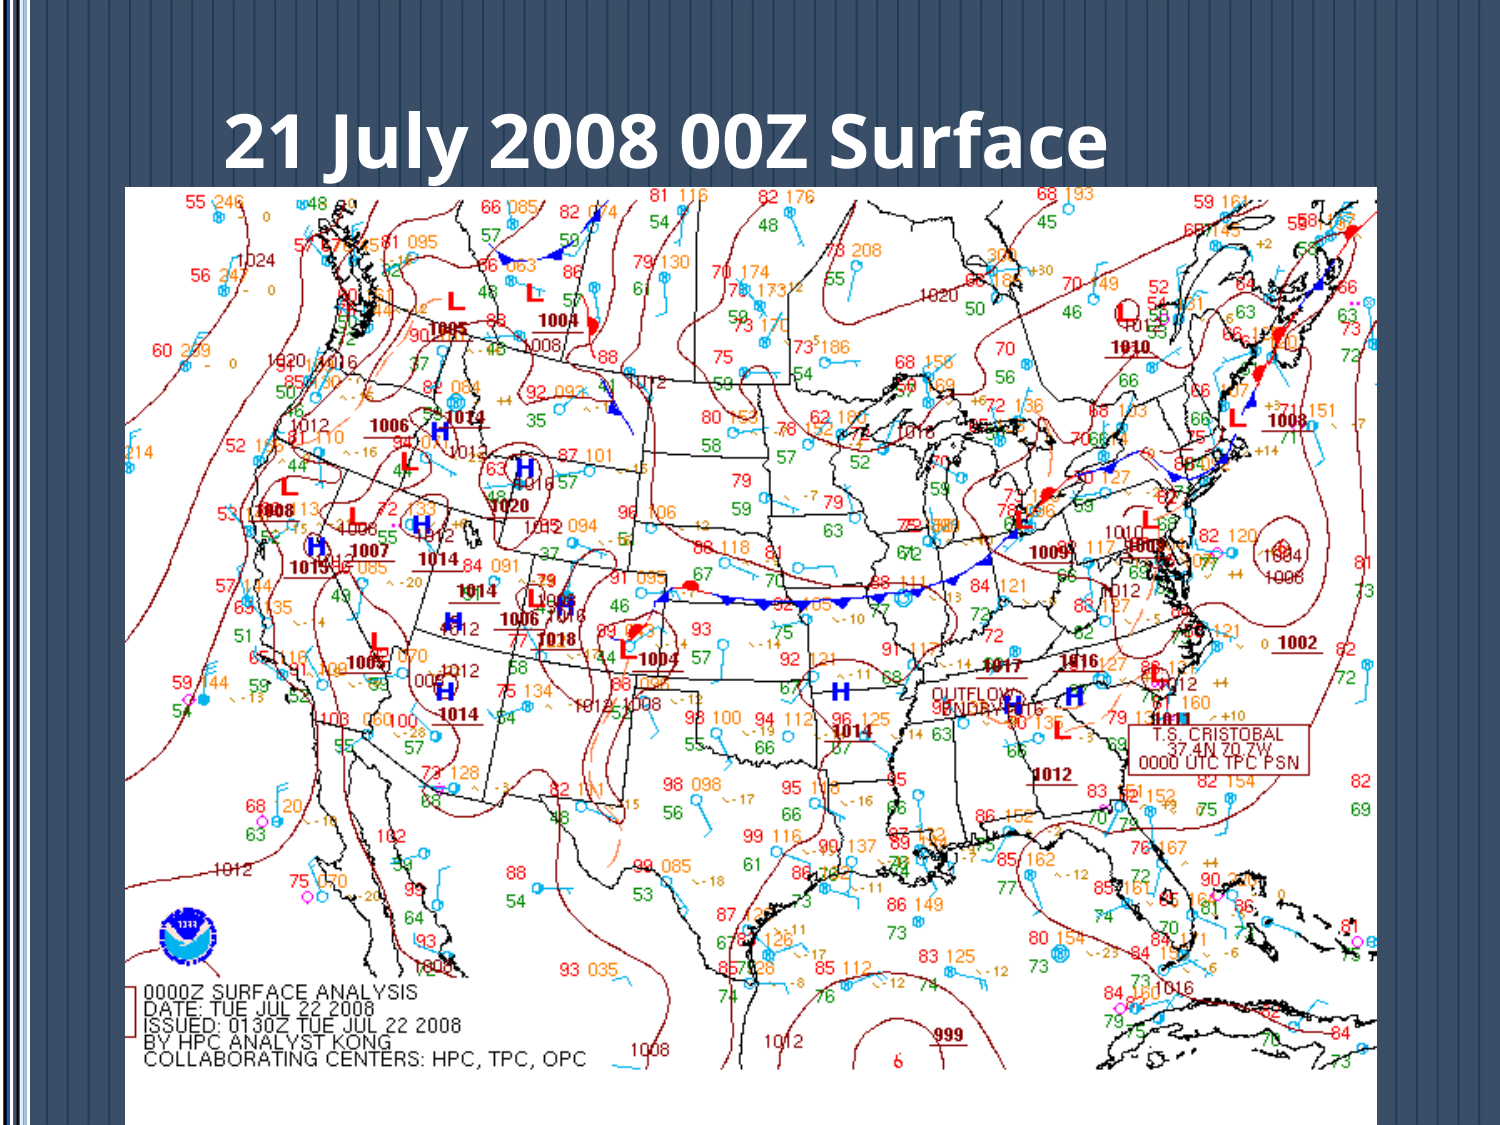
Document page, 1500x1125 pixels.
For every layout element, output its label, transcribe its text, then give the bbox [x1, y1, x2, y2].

picture [124, 187, 1377, 1125]
title 21 July 2008 00Z Surface [193, 45, 1424, 233]
